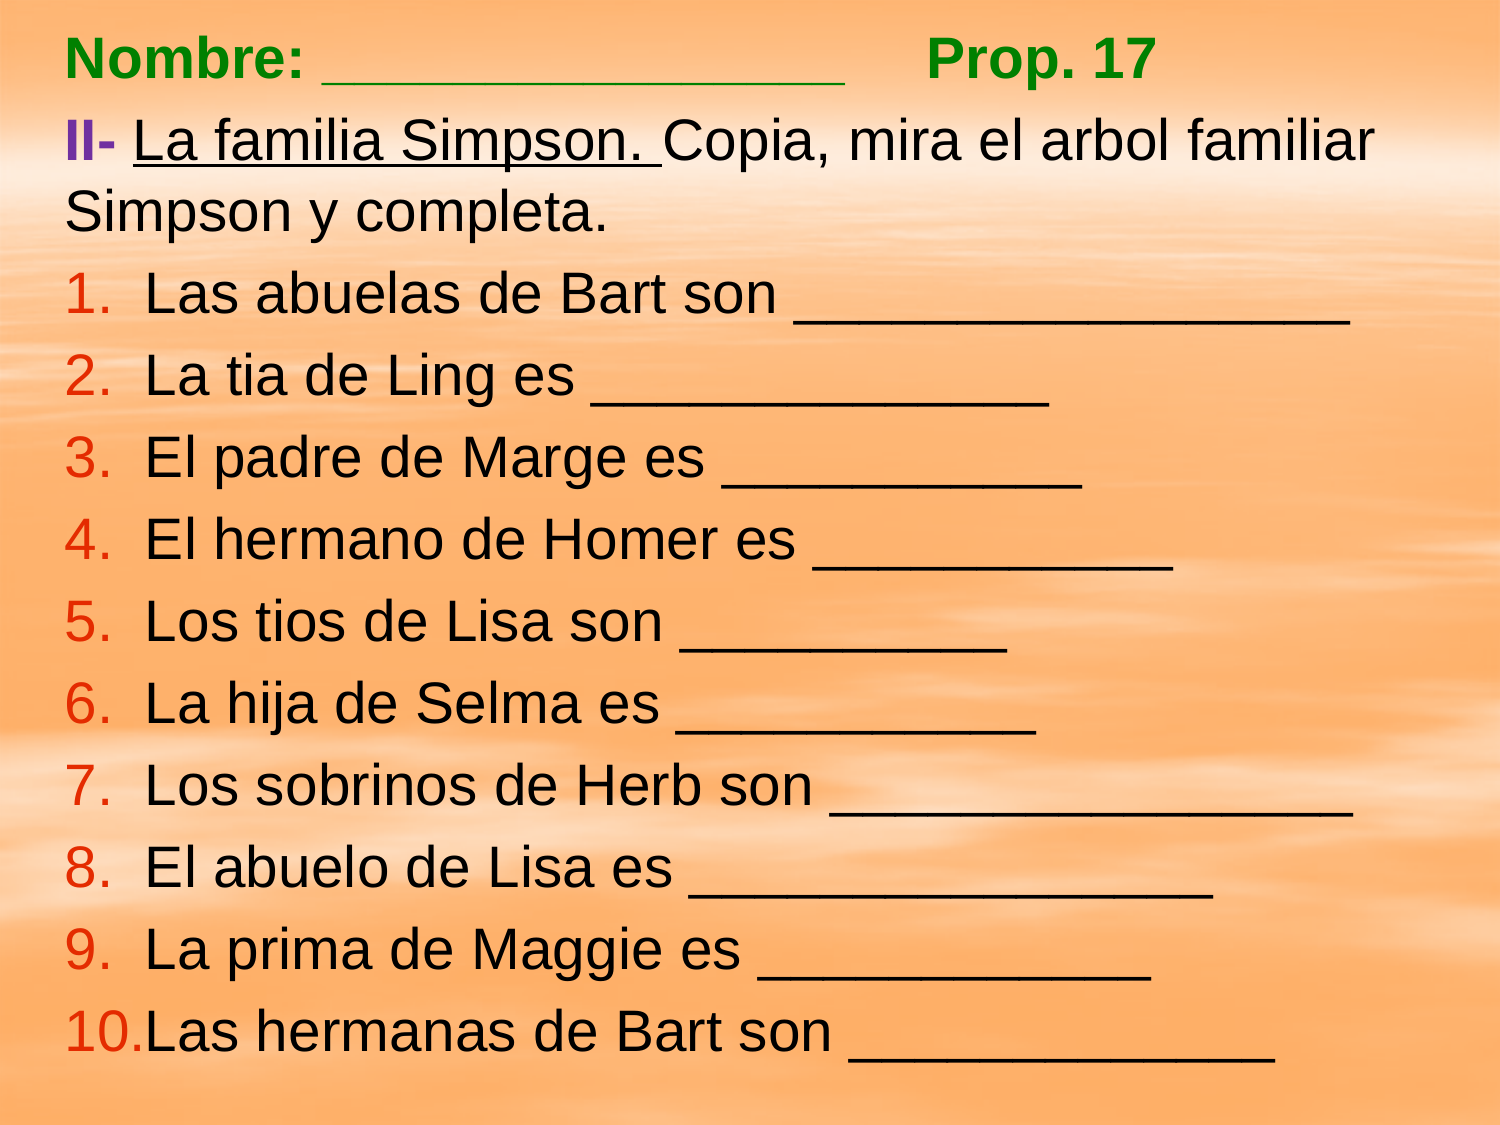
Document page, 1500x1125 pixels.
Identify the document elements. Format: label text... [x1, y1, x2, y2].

text_box Nombre: ________________ Prop. 17 II- La familia Simpson. Copia, mira el arbol familiar Simpson y completa. Las abuelas de Bart son _________________ La tia de Ling es ______________ El padre de Marge es ___________ El hermano de Homer es ___________ Los tios de Lisa son __________ La hija de Selma es ___________ Los sobrinos de Herb son ________________ El abuelo de Lisa es ________________ La prima de Maggie es ____________ Las hermanas de Bart son _____________ [49, 12, 1475, 1088]
